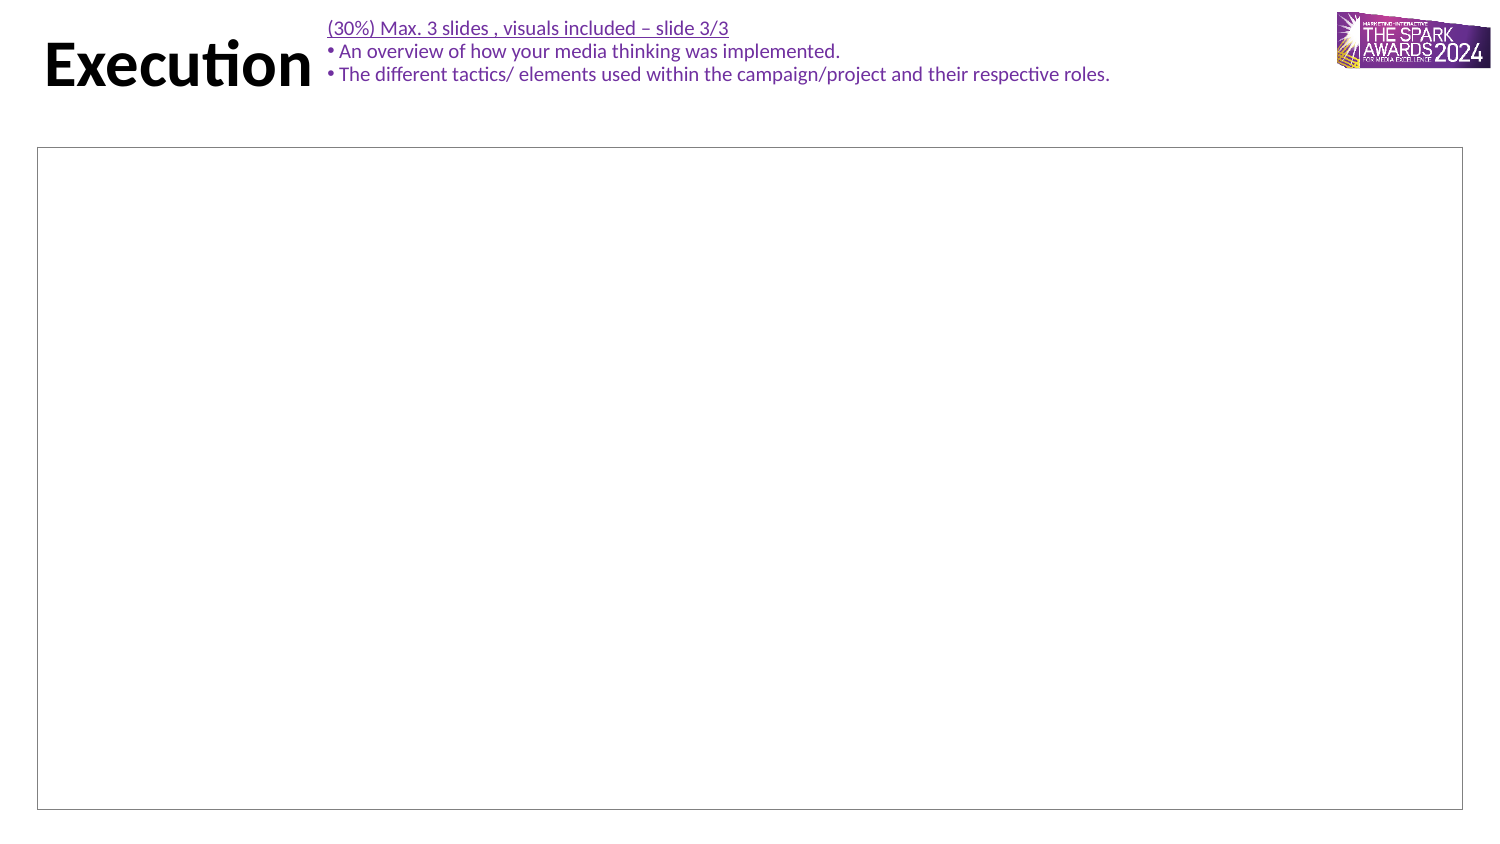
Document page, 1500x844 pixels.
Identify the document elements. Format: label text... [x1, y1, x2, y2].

text_box Execution [29, 15, 1270, 103]
text_box (30%) Max. 3 slides , visuals included – slide 3/3 An overview of how your media thinking was implemented. The different tactics/ elements used within the campaign/project and their respective roles. [312, 9, 1225, 93]
picture [1327, 5, 1500, 75]
table_header [38, 148, 1462, 809]
